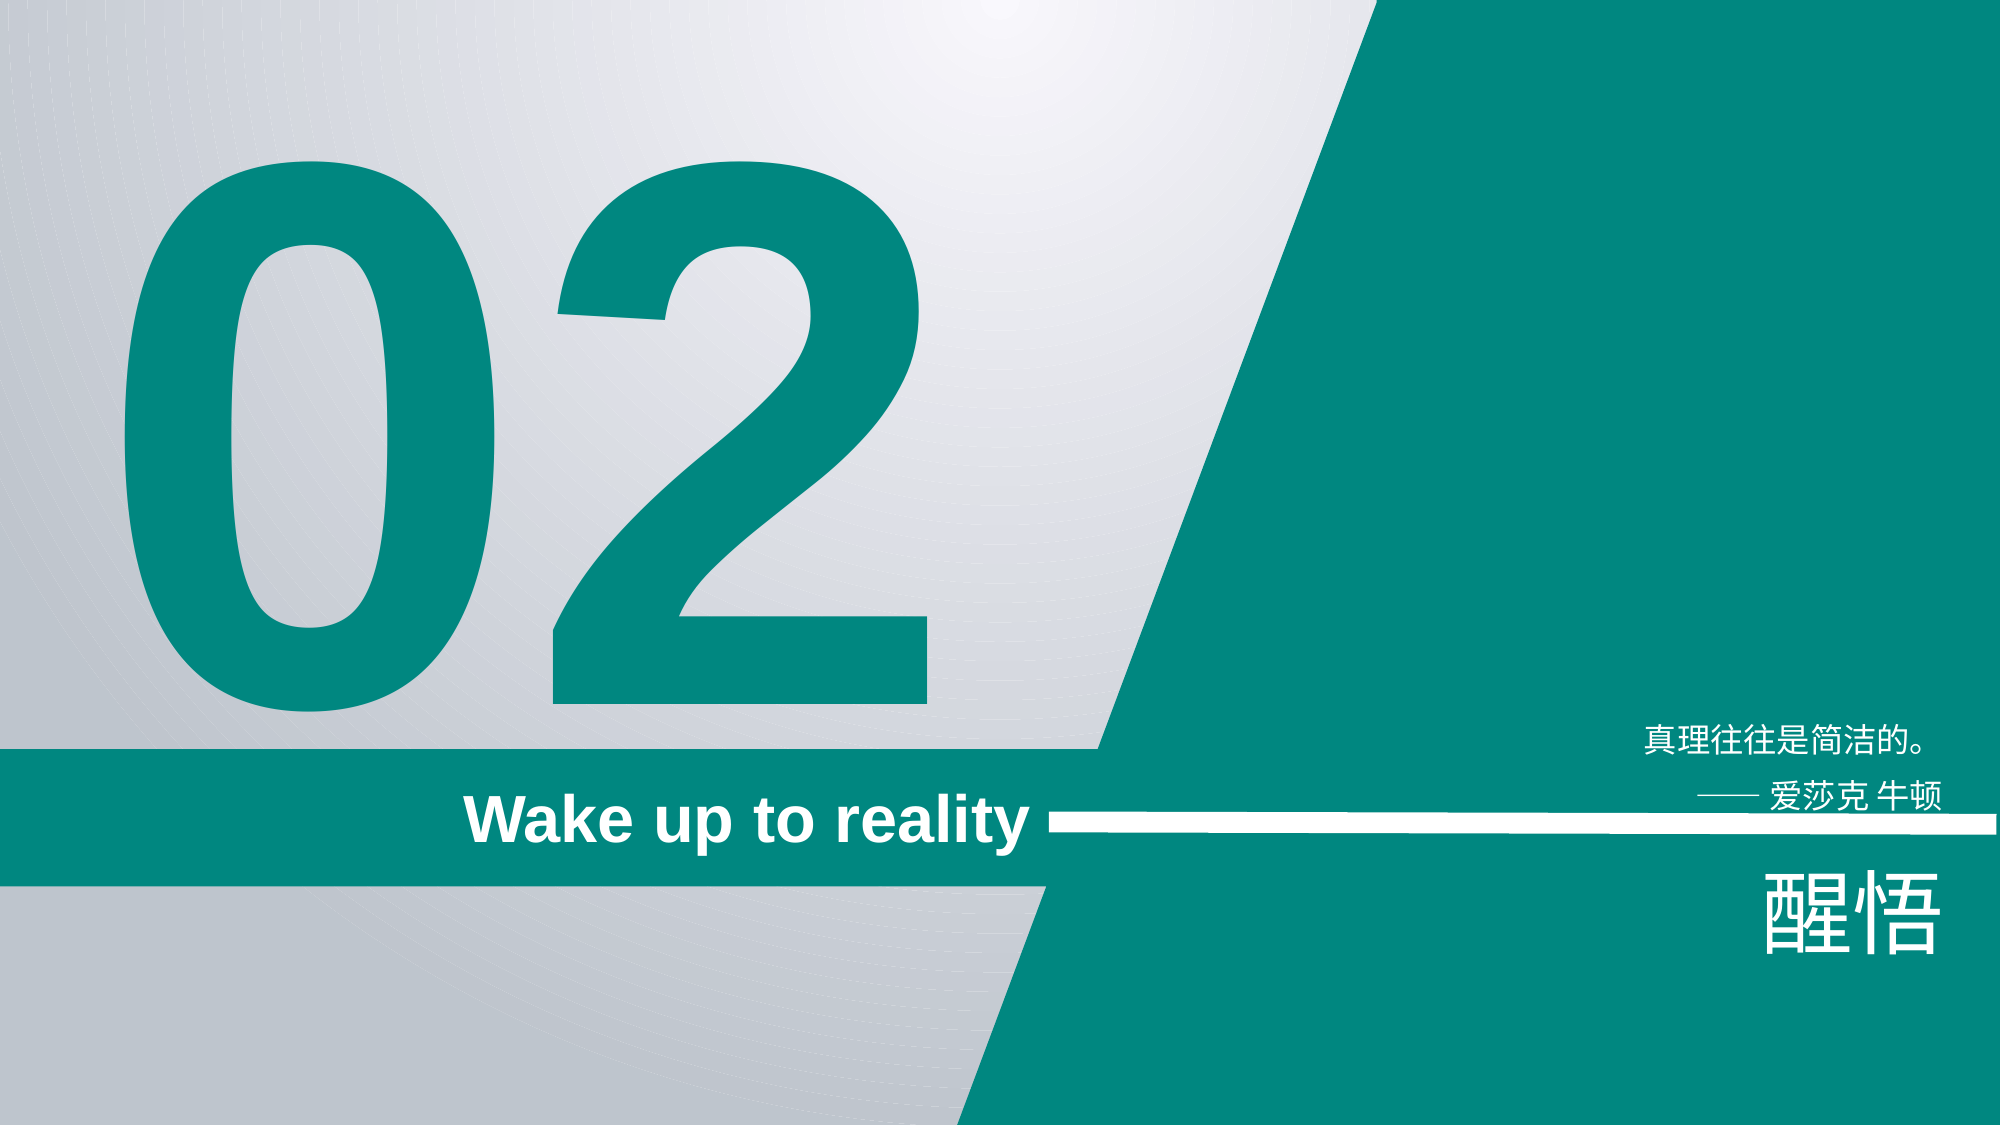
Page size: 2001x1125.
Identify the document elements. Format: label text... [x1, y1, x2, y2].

text_box 醒悟 [1746, 848, 2000, 974]
text_box 02 [79, 0, 974, 748]
text_box 真理往往是简洁的。 ——爱莎克 牛顿 [1368, 695, 1958, 821]
text_box [0, 0, 2000, 1125]
text_box Wake up to reality [448, 768, 1047, 864]
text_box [1048, 821, 1997, 825]
